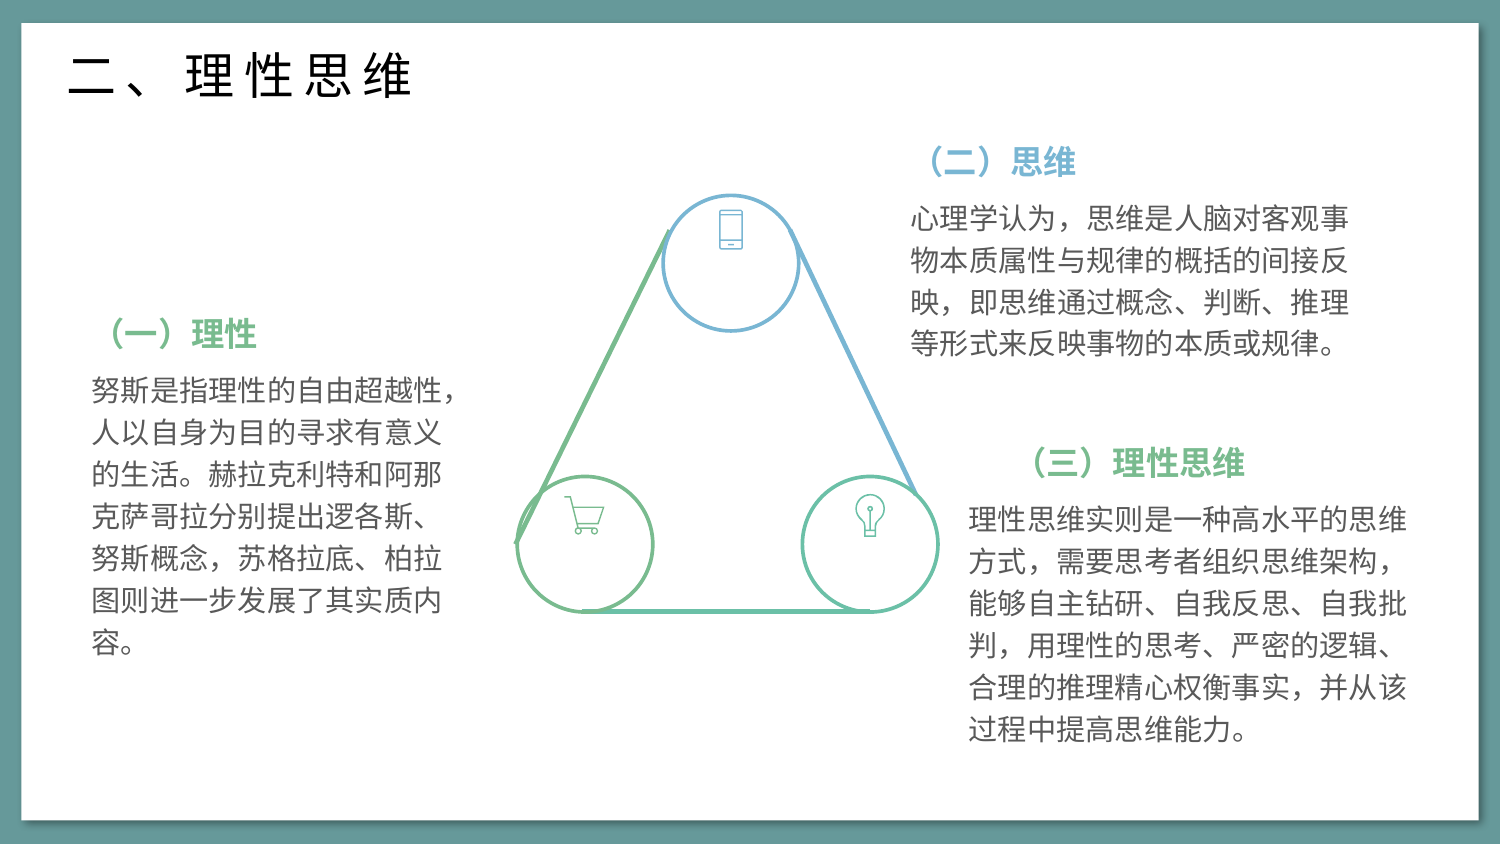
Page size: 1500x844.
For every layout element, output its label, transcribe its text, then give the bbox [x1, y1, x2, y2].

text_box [535, 229, 671, 496]
text_box [855, 504, 885, 537]
text_box [800, 496, 940, 614]
text_box [515, 499, 587, 614]
text_box （三）理性思维 [998, 427, 1403, 497]
text_box [571, 504, 605, 535]
text_box [590, 504, 655, 610]
text_box （二）思维 [896, 125, 1300, 195]
text_box 二、理性思维 [53, 38, 753, 112]
text_box [670, 193, 792, 232]
text_box 心理学认为，思维是人脑对客观事物本质属性与规律的概括的间接反映，即思维通过概念、判断、推理等形式来反映事物的本质或规律。 [895, 185, 1366, 378]
text_box [675, 298, 784, 333]
text_box 理性思维实则是一种高水平的思维方式，需要思考者组织思维架构，能够自主钻研、自我反思、自我批判，用理性的思考、严密的逻辑、合理的推理精心权衡事实，并从该过程中提高思维能力。 [954, 487, 1429, 758]
text_box （一）理性 [76, 298, 481, 368]
text_box 努斯是指理性的自由超越性，人以自身为目的寻求有意义的生活。赫拉克利特和阿那克萨哥拉分别提出逻各斯、努斯概念，苏格拉底、柏拉图则进一步发展了其实质内容。 [76, 358, 487, 629]
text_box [789, 229, 917, 496]
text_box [718, 209, 744, 250]
